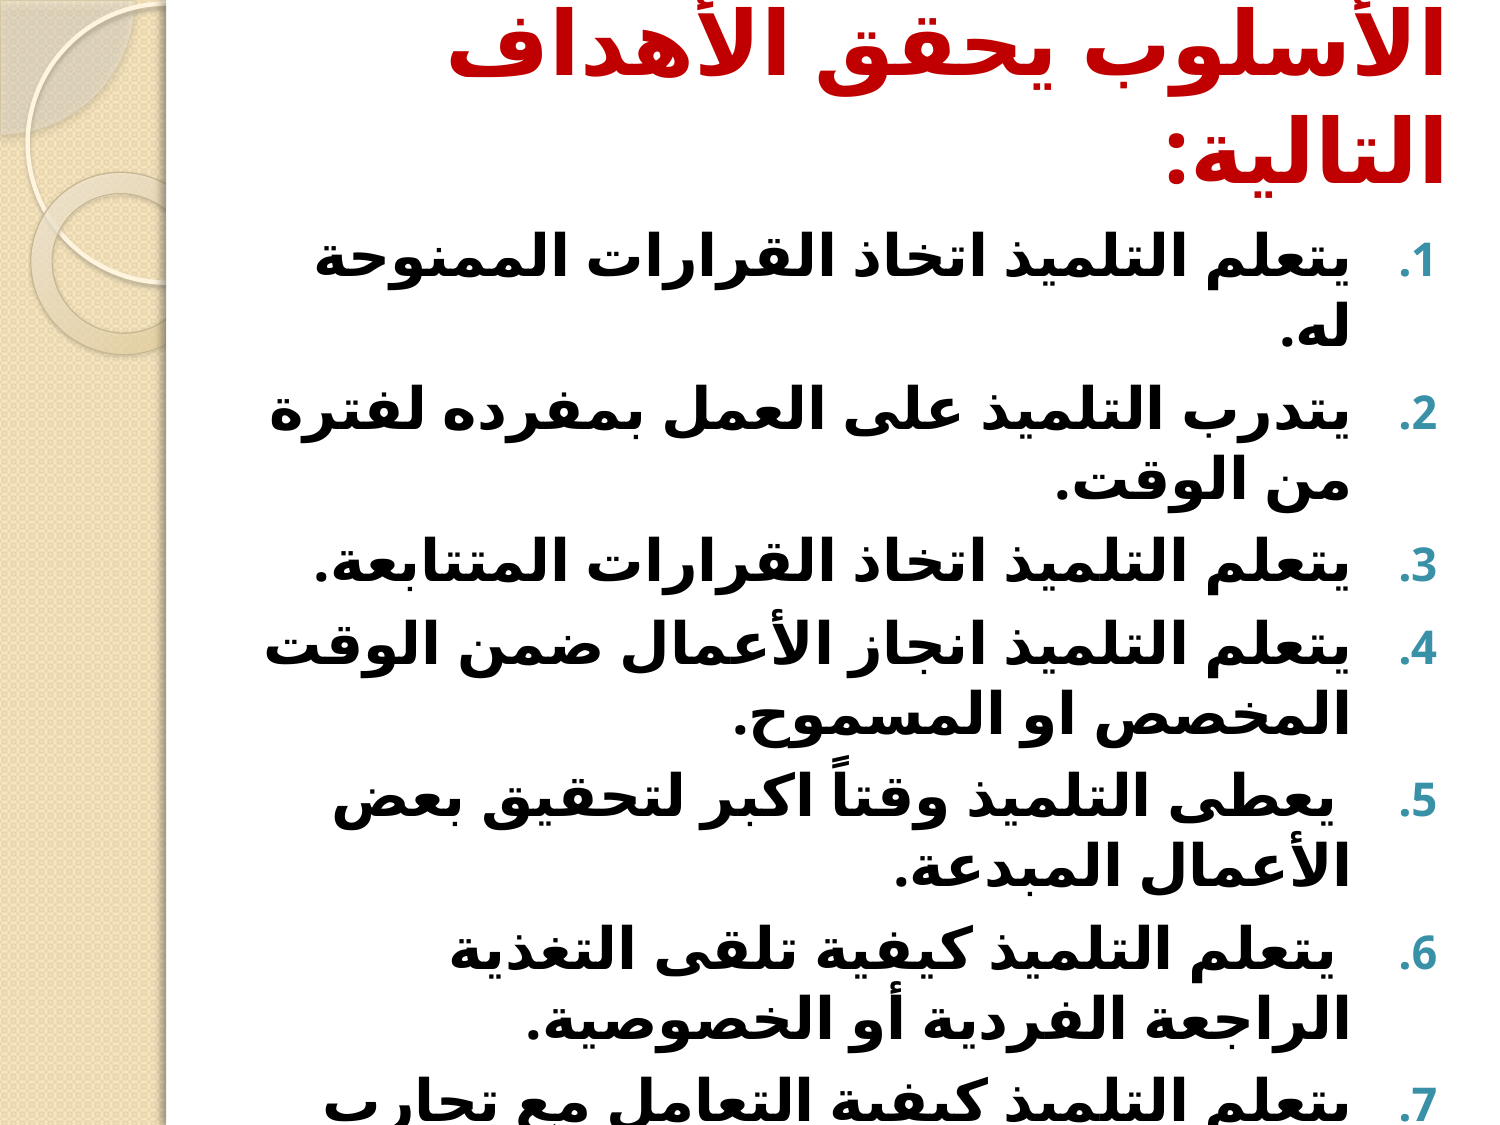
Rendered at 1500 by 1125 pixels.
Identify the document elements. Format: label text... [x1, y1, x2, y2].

list يتعلم التلميذ اتخاذ القرارات الممنوحة له. يتدرب التلميذ على العمل بمفرده لفترة من الوقت. يتعلم التلميذ اتخاذ القرارات المتتابعة. يتعلم التلميذ انجاز الأعمال ضمن الوقت المخصص او المسموح. يعطى التلميذ وقتاً اكبر لتحقيق بعض الأعمال المبدعة. يتعلم التلميذ كيفية تلقى التغذية الراجعة الفردية أو الخصوصية. يتعلم التلميذ كيفية التعامل مع تجارب الإحباط والفشل وكذلك الشعور بمتعة النجاح والفوز. [235, 210, 1466, 1125]
title الأسلوب يحقق الأهداف التالية: [234, 0, 1465, 188]
